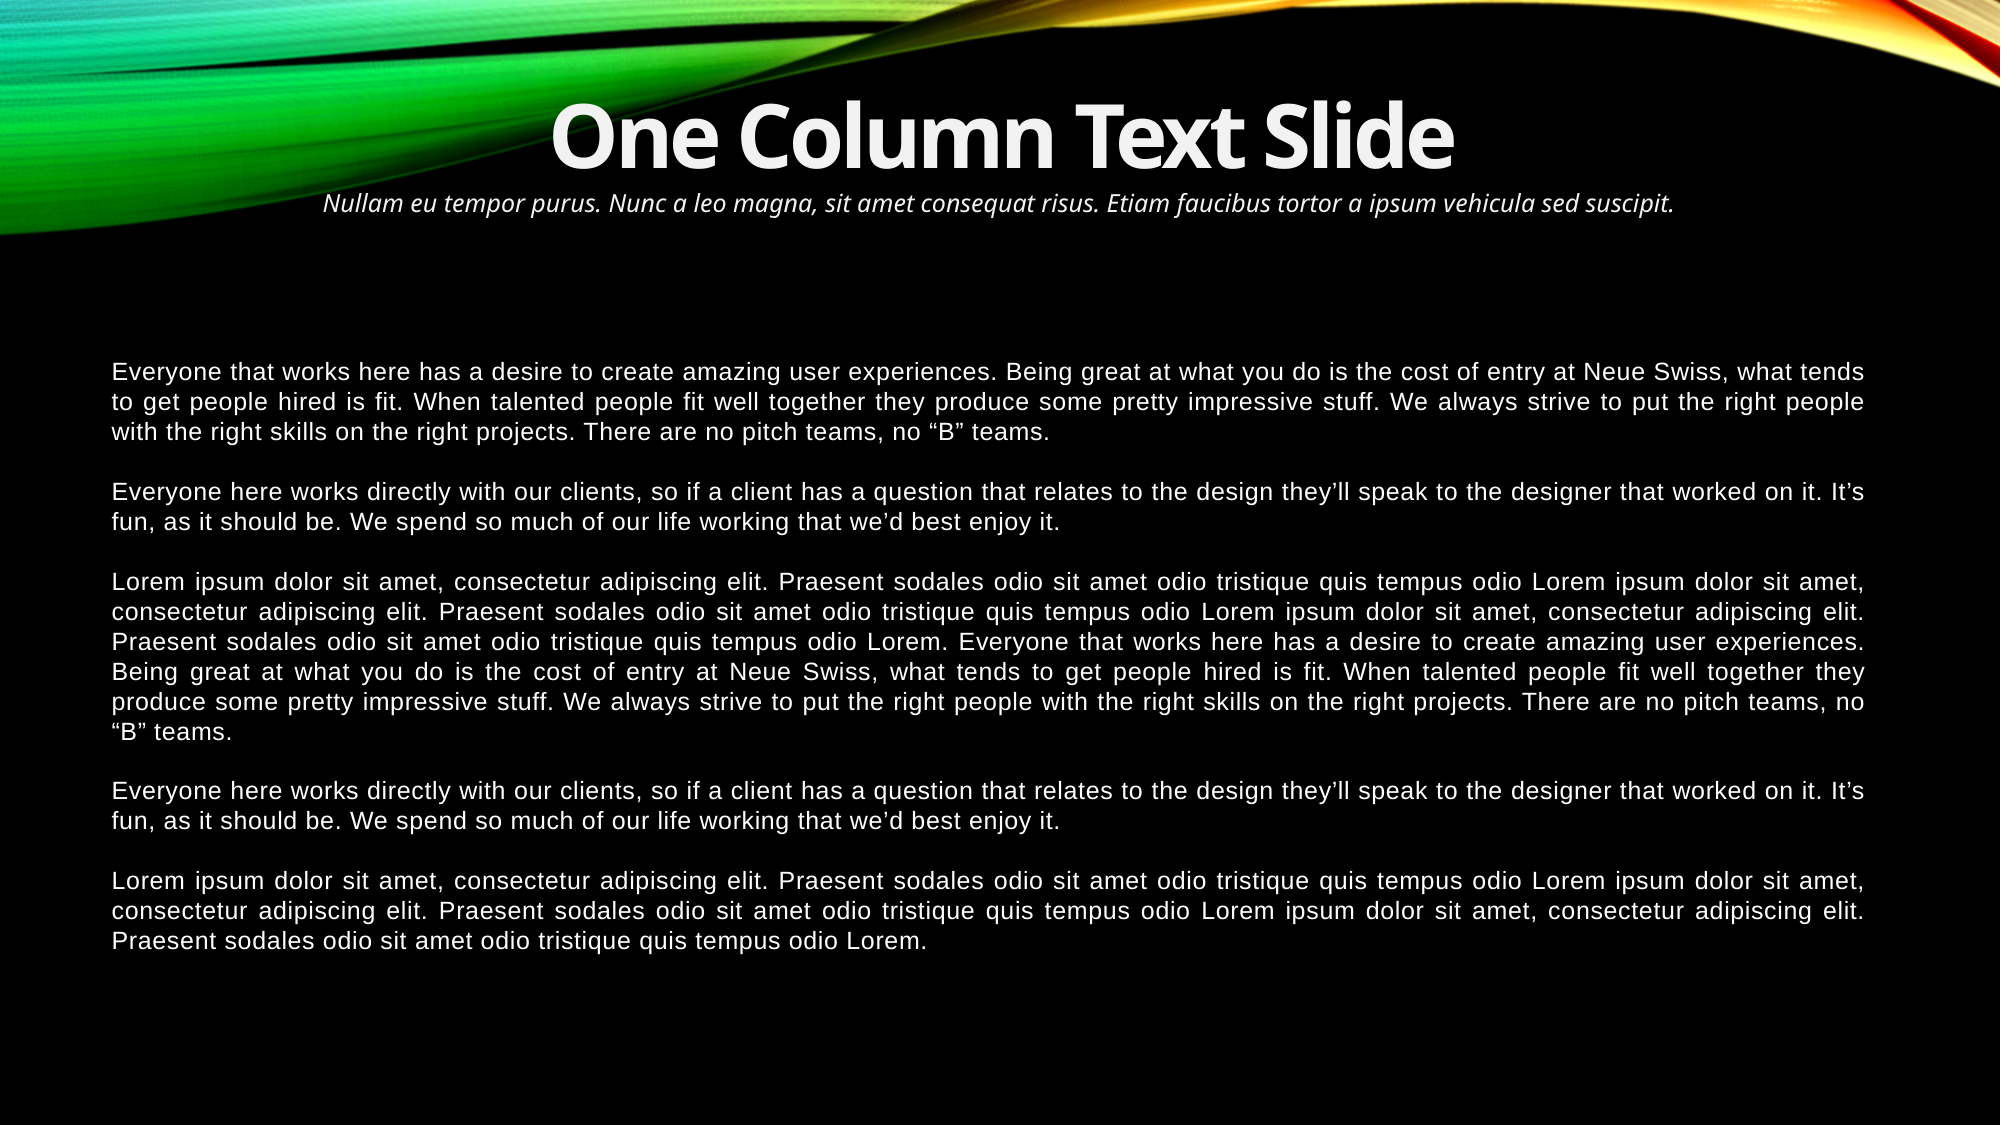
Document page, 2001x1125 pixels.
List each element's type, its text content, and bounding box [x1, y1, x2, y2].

text_box Everyone that works here has a desire to create amazing user experiences. Being great at what you do is the cost of entry at Neue Swiss, what tends to get people hired is fit. When talented people fit well together they produce some pretty impressive stuff. We always strive to put the right people with the right skills on the right projects. There are no pitch teams, no “B” teams. Everyone here works directly with our clients, so if a client has a question that relates to the design they’ll speak to the designer that worked on it. It’s fun, as it should be. We spend so much of our life working that we’d best enjoy it. Lorem ipsum dolor sit amet, consectetur adipiscing elit. Praesent sodales odio sit amet odio tristique quis tempus odio Lorem ipsum dolor sit amet, consectetur adipiscing elit. Praesent sodales odio sit amet odio tristique quis tempus odio Lorem ipsum dolor sit amet, consectetur adipiscing elit. Praesent sodales odio sit amet odio tristique quis tempus odio Lorem. Everyone that works here has a desire to create amazing user experiences. Being great at what you do is the cost of entry at Neue Swiss, what tends to get people hired is fit. When talented people fit well together they produce some pretty impressive stuff. We always strive to put the right people with the right skills on the right projects. There are no pitch teams, no “B” teams. Everyone here works directly with our clients, so if a client has a question that relates to the design they’ll speak to the designer that worked on it. It’s fun, as it should be. We spend so much of our life working that we’d best enjoy it. Lorem ipsum dolor sit amet, consectetur adipiscing elit. Praesent sodales odio sit amet odio tristique quis tempus odio Lorem ipsum dolor sit amet, consectetur adipiscing elit. Praesent sodales odio sit amet odio tristique quis tempus odio Lorem ipsum dolor sit amet, consectetur adipiscing elit. Praesent sodales odio sit amet odio tristique quis tempus odio Lorem. [96, 348, 1886, 992]
text_box One Column Text Slide [538, 74, 1469, 182]
picture [0, 0, 2000, 237]
text_box Nullam eu tempor purus. Nunc a leo magna, sit amet consequat risus. Etiam faucibus tortor a ipsum vehicula sed suscipit. [123, 182, 1884, 223]
